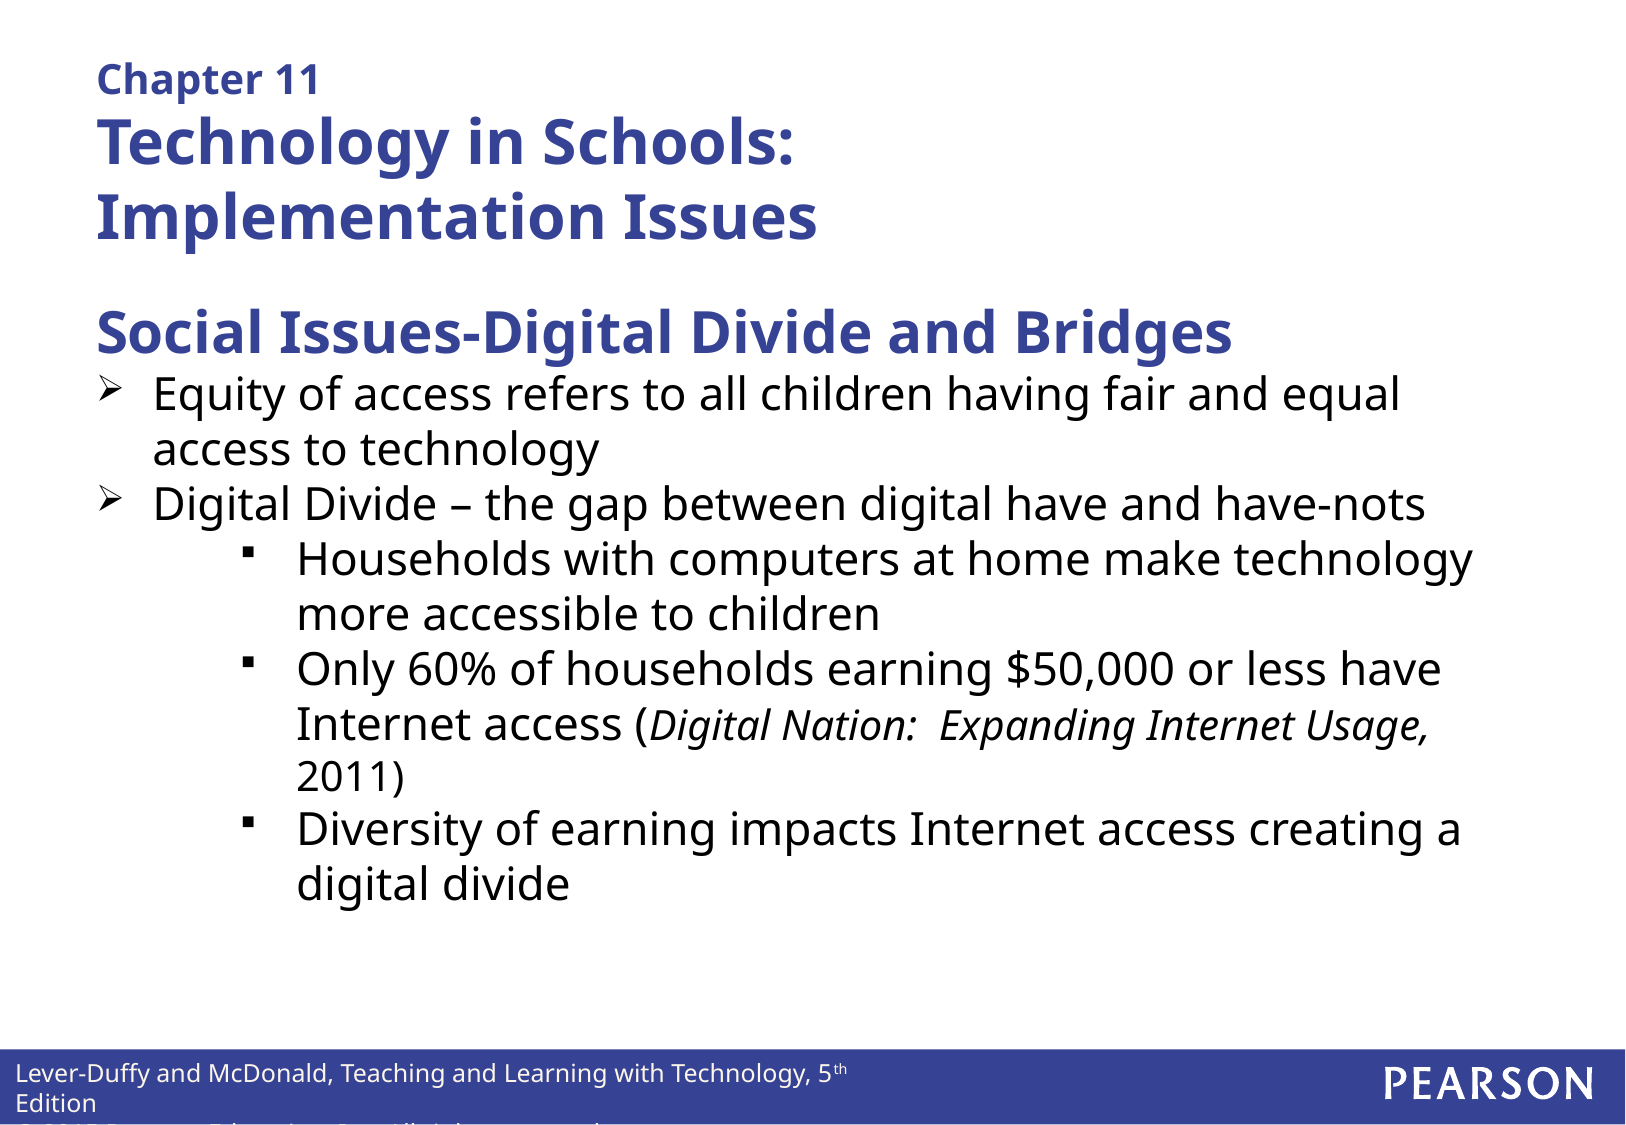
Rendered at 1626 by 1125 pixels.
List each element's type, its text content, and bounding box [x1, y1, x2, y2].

title Chapter 11 Technology in Schools: Implementation Issues [81, 45, 1544, 233]
list Social Issues-Digital Divide and Bridges Equity of access refers to all children having fair and equal access to technology Digital Divide – the gap between digital have and have-nots Households with computers at home make technology more accessible to children Only 60% of households earning $50,000 or less have Internet access (Digital Nation: Expanding Internet Usage, 2011) Diversity of earning impacts Internet access creating a digital divide [81, 287, 1544, 1005]
